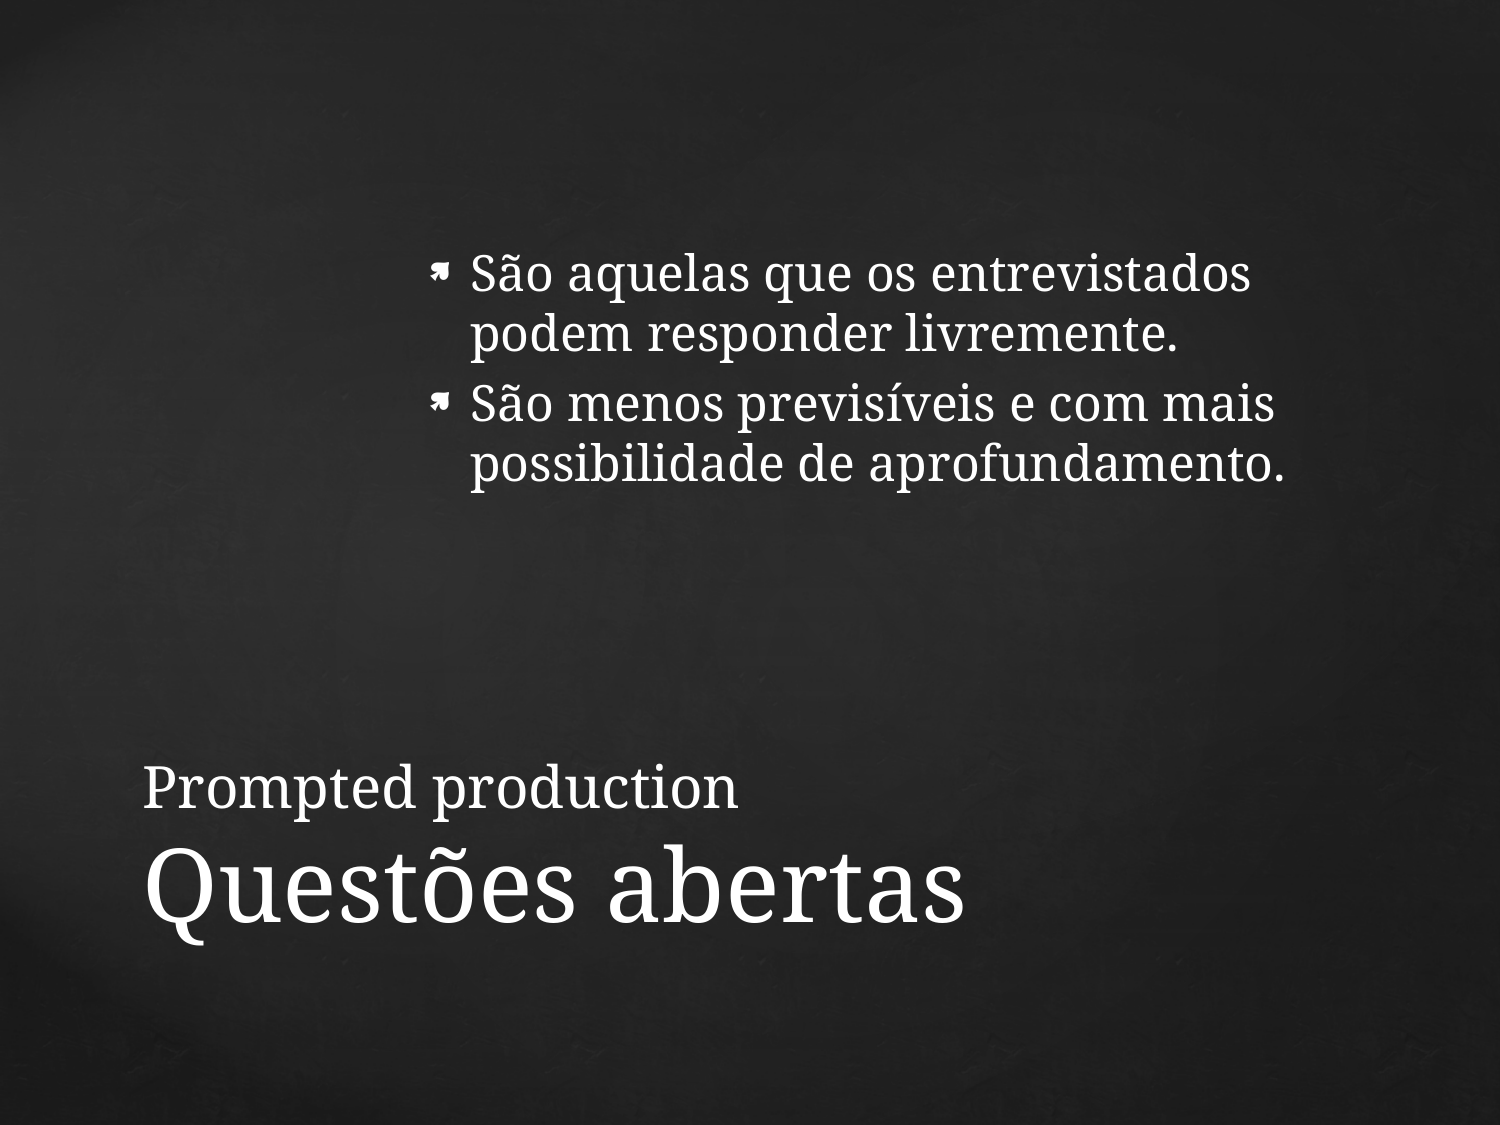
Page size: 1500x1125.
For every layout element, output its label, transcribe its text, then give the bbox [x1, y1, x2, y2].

title Prompted production Questões abertas [127, 704, 1447, 950]
list São aquelas que os entrevistados podem responder livremente. São menos previsíveis e com mais possibilidade de aprofundamento. [350, 112, 1350, 704]
